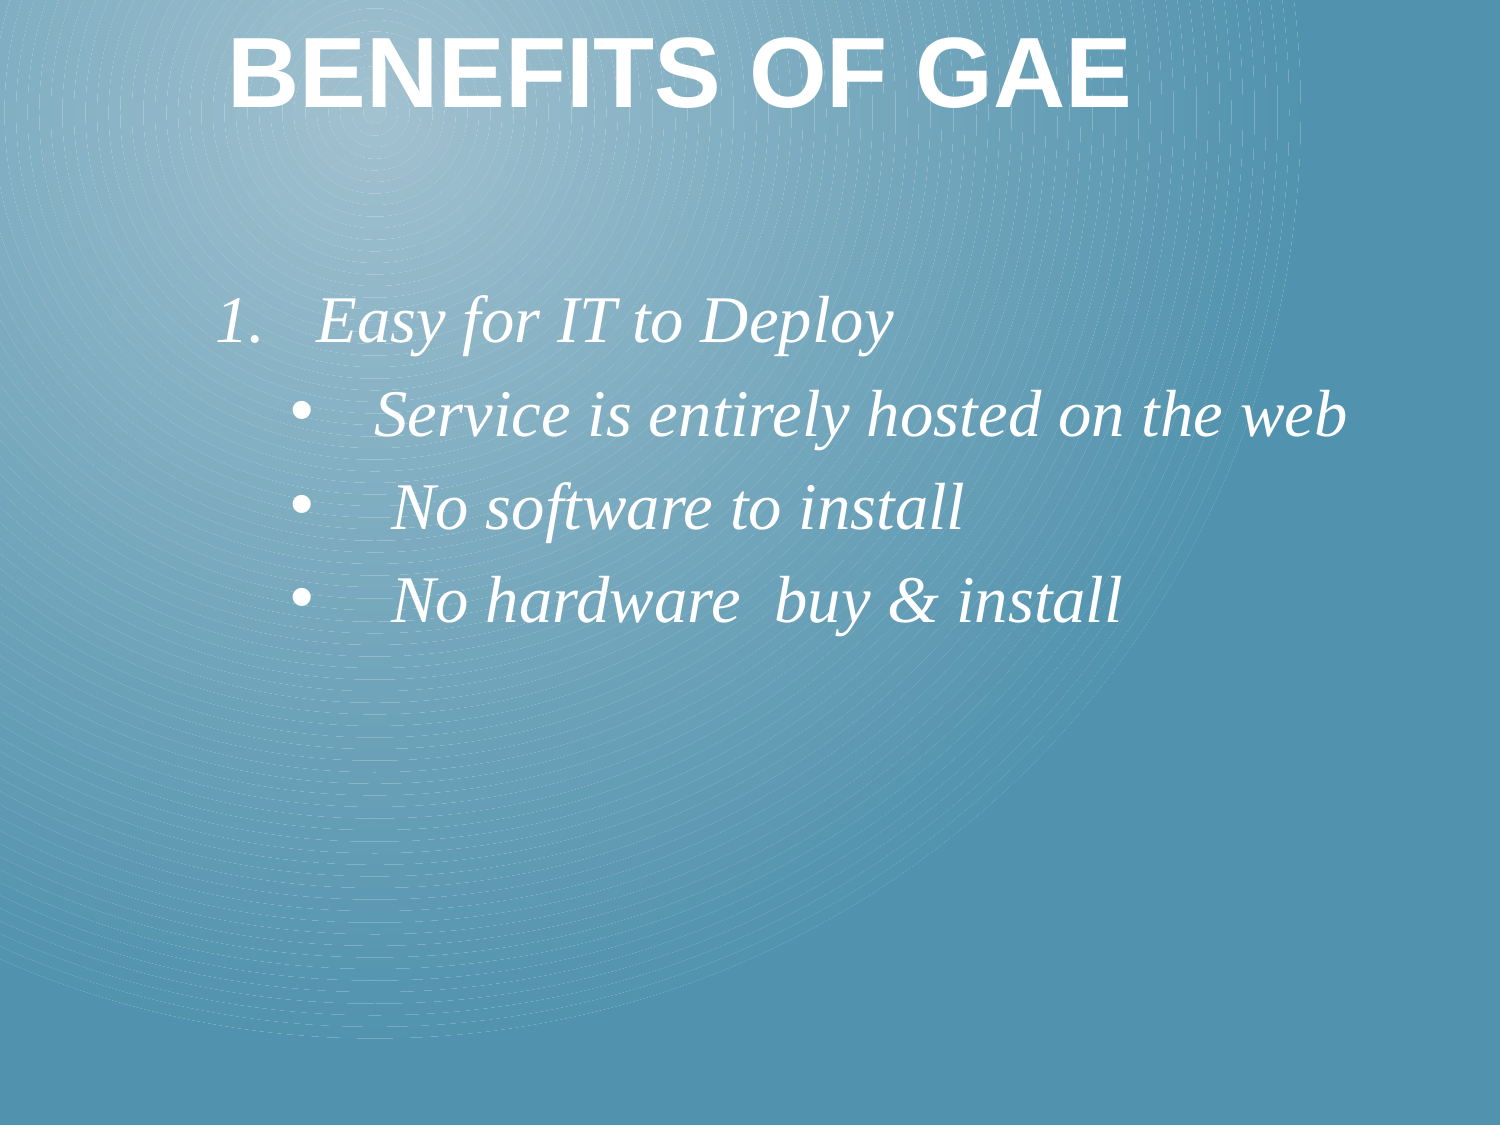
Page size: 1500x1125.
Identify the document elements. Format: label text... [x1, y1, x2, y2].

title Benefits of GAE [212, 0, 1225, 171]
list Easy for IT to Deploy Service is entirely hosted on the web No software to install No hardware buy & install [200, 174, 1413, 1025]
